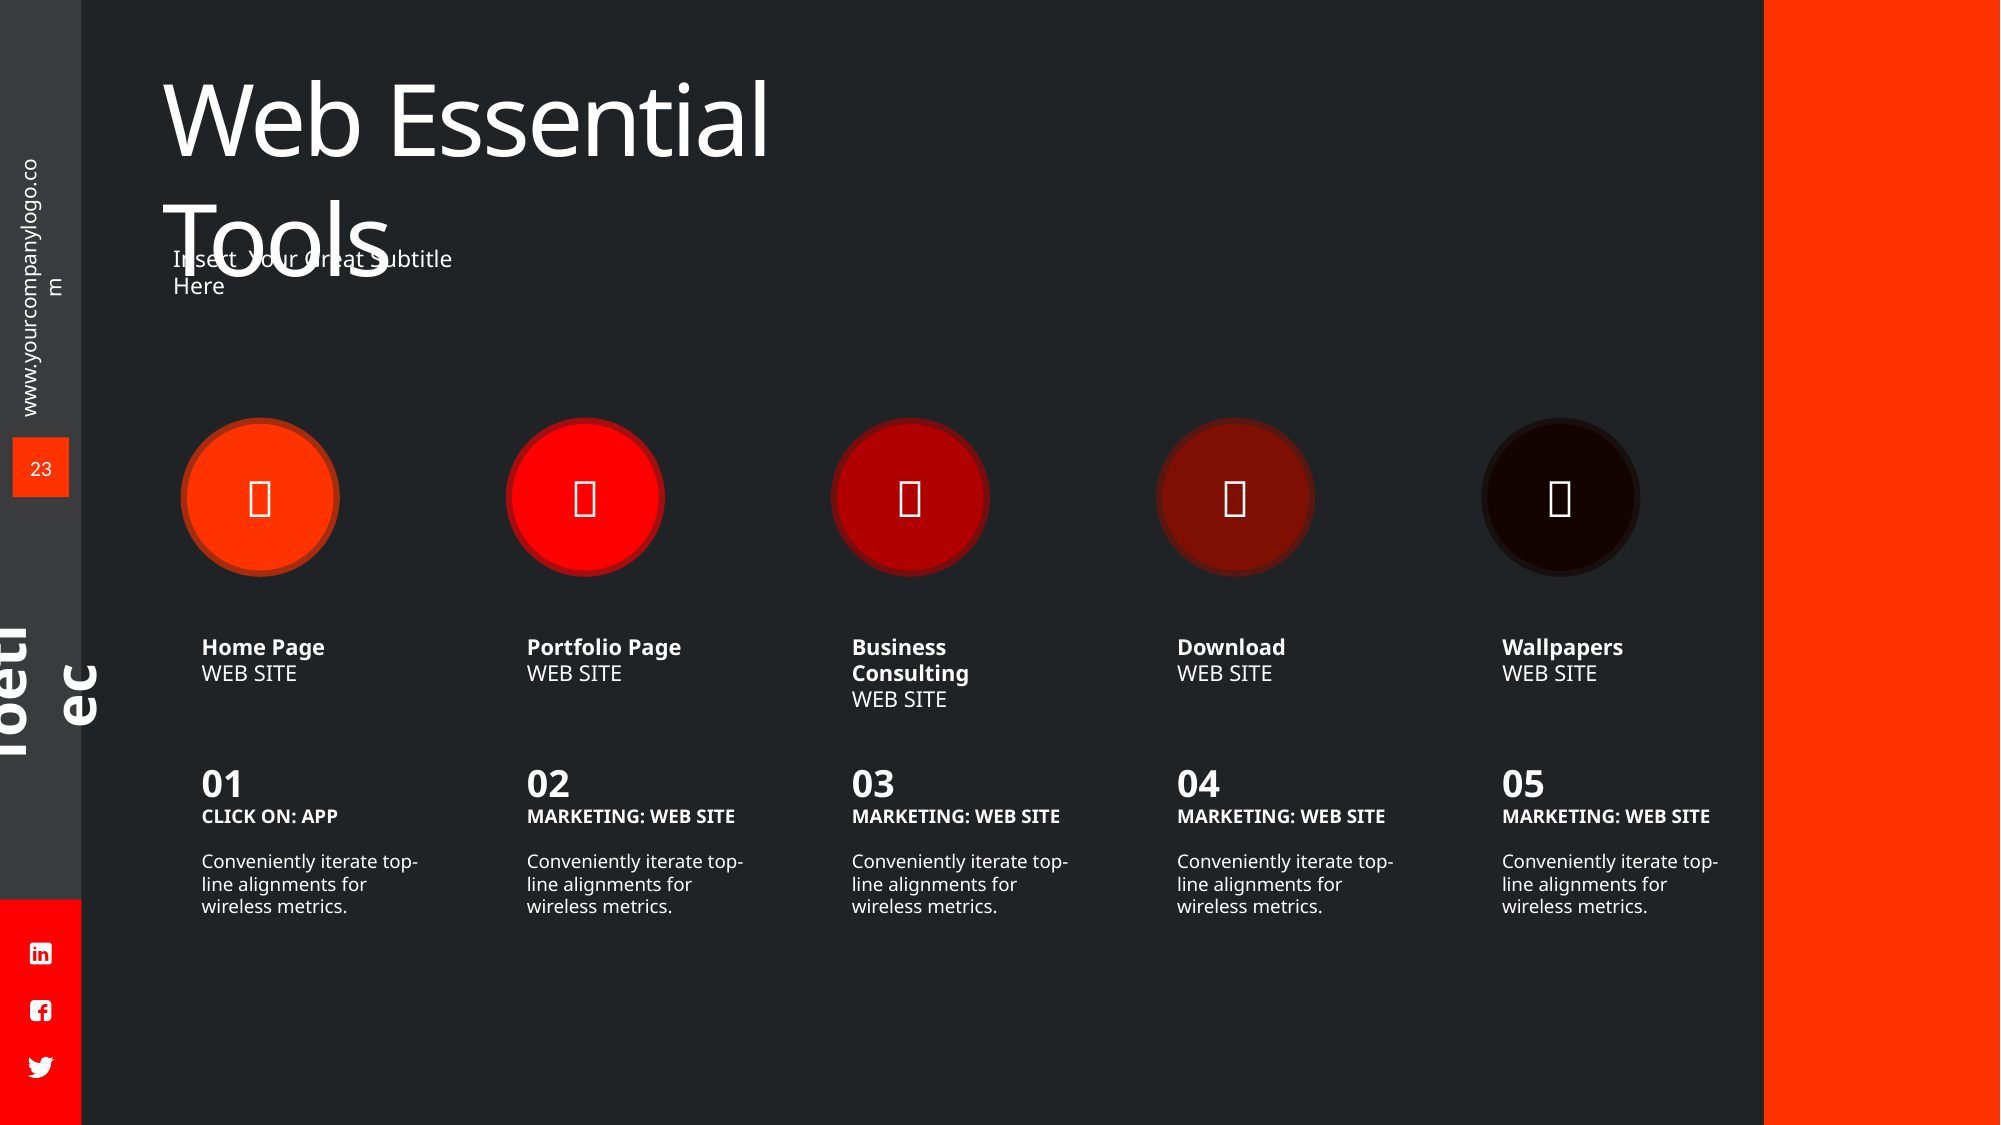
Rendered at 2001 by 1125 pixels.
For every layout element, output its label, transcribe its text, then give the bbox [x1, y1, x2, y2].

text_box Web Essential Tools [147, 116, 1028, 236]
text_box  [185, 422, 335, 572]
text_box 05 MARKETING: WEB SITE Conveniently iterate top-line alignments for wireless metrics. [1487, 752, 1741, 926]
text_box 02 MARKETING: WEB SITE Conveniently iterate top-line alignments for wireless metrics. [512, 752, 766, 926]
text_box 03 MARKETING: WEB SITE Conveniently iterate top-line alignments for wireless metrics. [837, 752, 1091, 926]
text_box Business Consulting WEB SITE [837, 626, 1066, 720]
text_box Download WEB SITE [1162, 626, 1391, 694]
text_box 04 MARKETING: WEB SITE Conveniently iterate top-line alignments for wireless metrics. [1162, 752, 1416, 926]
text_box 01 CLICK ON: APP Conveniently iterate top-line alignments for wireless metrics. [186, 752, 441, 926]
text_box Home Page WEB SITE [186, 626, 416, 694]
text_box  [836, 422, 985, 572]
text_box Insert Your Great Subtitle Here [158, 237, 512, 307]
text_box Portfolio Page WEB SITE [512, 626, 741, 694]
text_box  [1486, 422, 1636, 572]
slide_number 23 [12, 437, 69, 498]
text_box Wallpapers WEB SITE [1487, 626, 1717, 694]
text_box [1763, 0, 2000, 1125]
text_box  [511, 422, 660, 572]
text_box  [1161, 422, 1310, 572]
